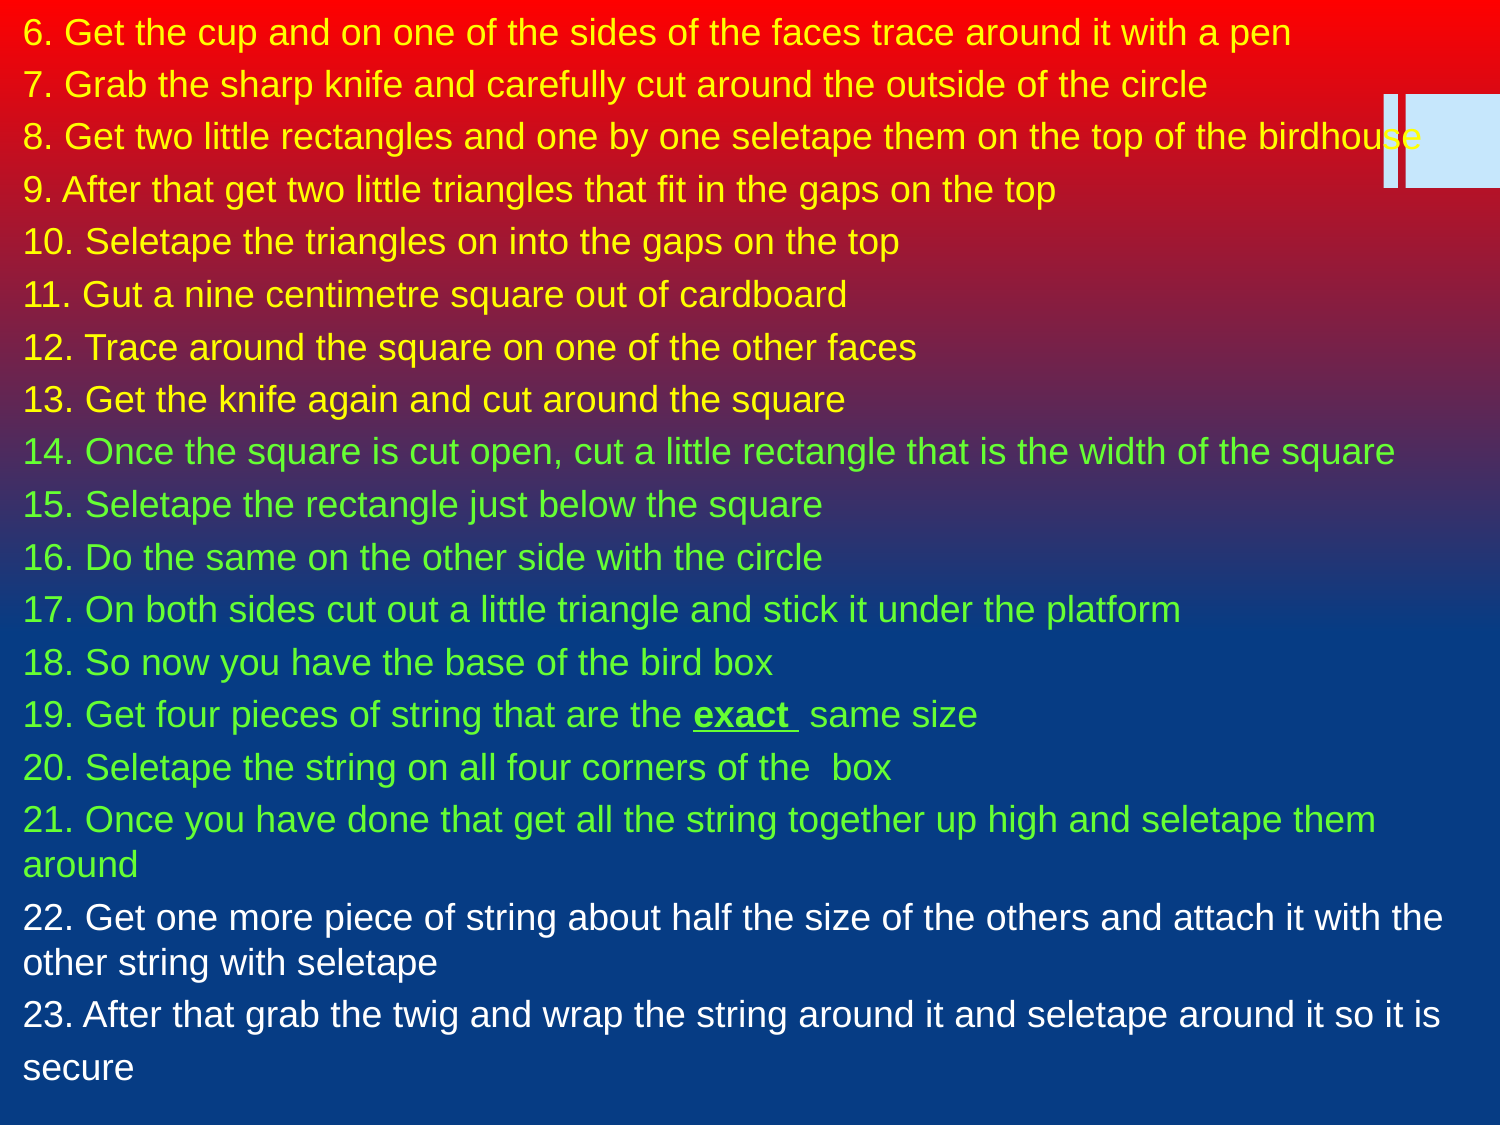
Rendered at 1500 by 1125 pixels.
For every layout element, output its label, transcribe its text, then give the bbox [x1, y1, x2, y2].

list 6. Get the cup and on one of the sides of the faces trace around it with a pen 7. Grab the sharp knife and carefully cut around the outside of the circle 8. Get two little rectangles and one by one seletape them on the top of the birdhouse 9. After that get two little triangles that fit in the gaps on the top 10. Seletape the triangles on into the gaps on the top 11. Gut a nine centimetre square out of cardboard 12. Trace around the square on one of the other faces 13. Get the knife again and cut around the square 14. Once the square is cut open, cut a little rectangle that is the width of the square 15. Seletape the rectangle just below the square 16. Do the same on the other side with the circle 17. On both sides cut out a little triangle and stick it under the platform 18. So now you have the base of the bird box 19. Get four pieces of string that are the exact same size 20. Seletape the string on all four corners of the box 21. Once you have done that get all the string together up high and seletape them around 22. Get one more piece of string about half the size of the others and attach it with the other string with seletape 23. After that grab the twig and wrap the string around it and seletape around it so it is secure [0, 0, 1471, 1106]
